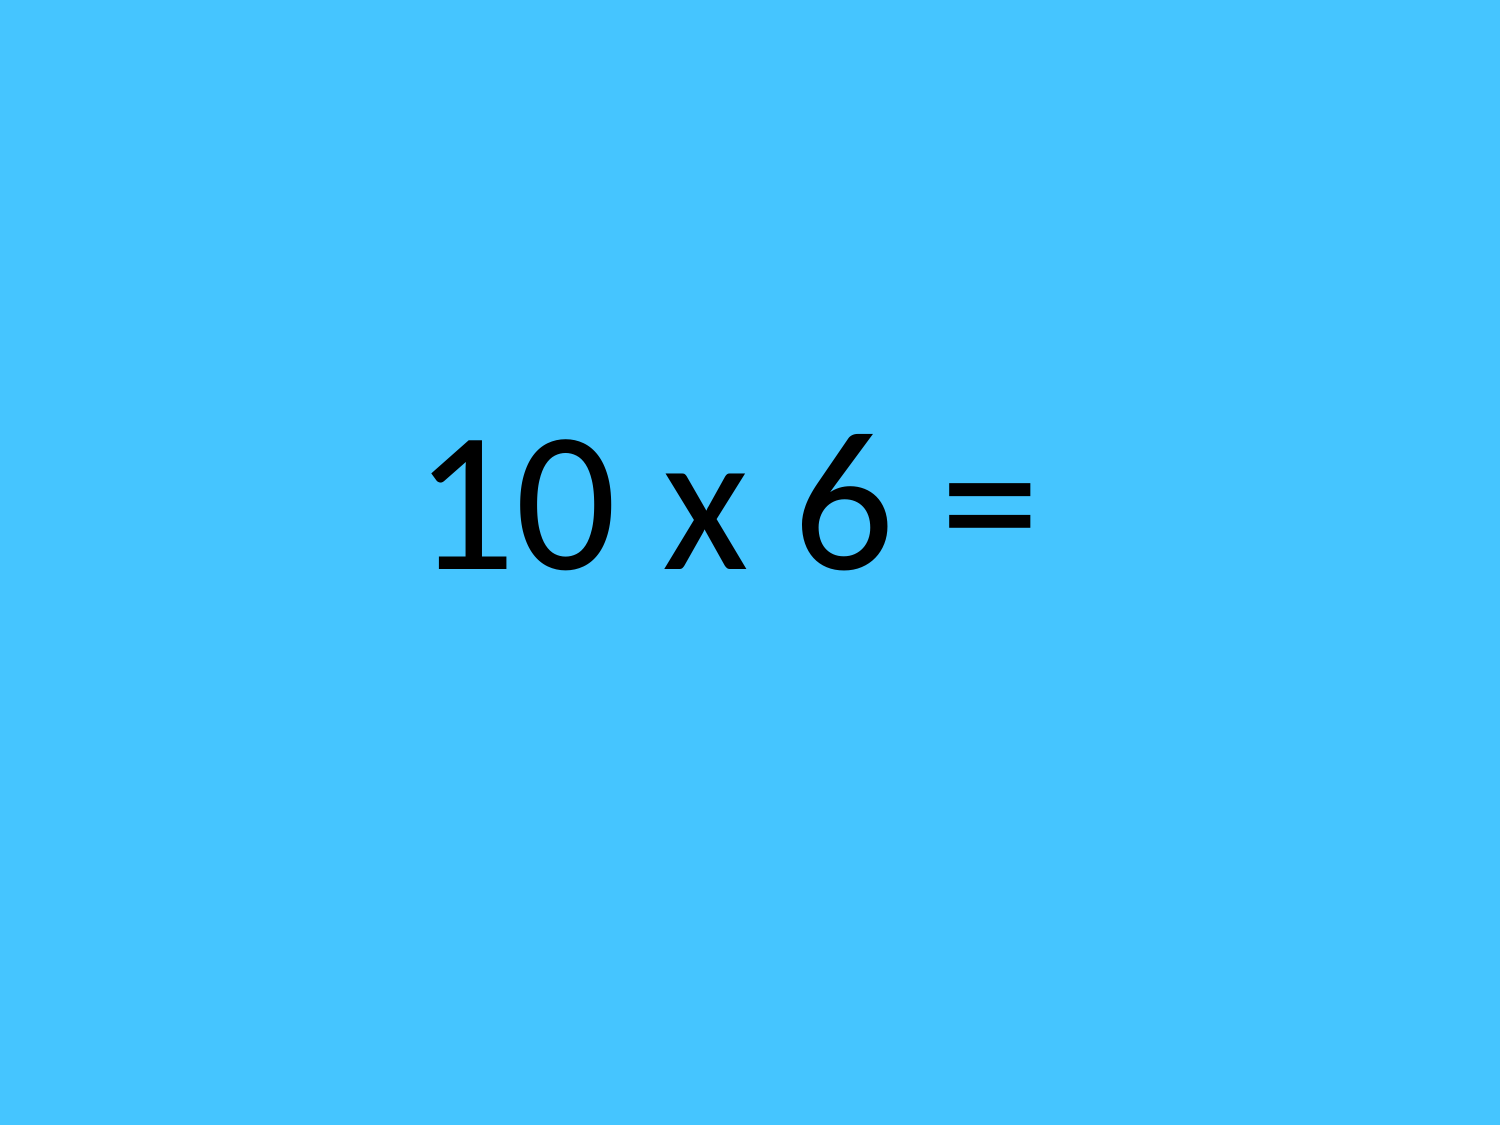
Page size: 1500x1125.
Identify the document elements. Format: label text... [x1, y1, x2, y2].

text_box 10 x 6 = [399, 362, 1063, 618]
